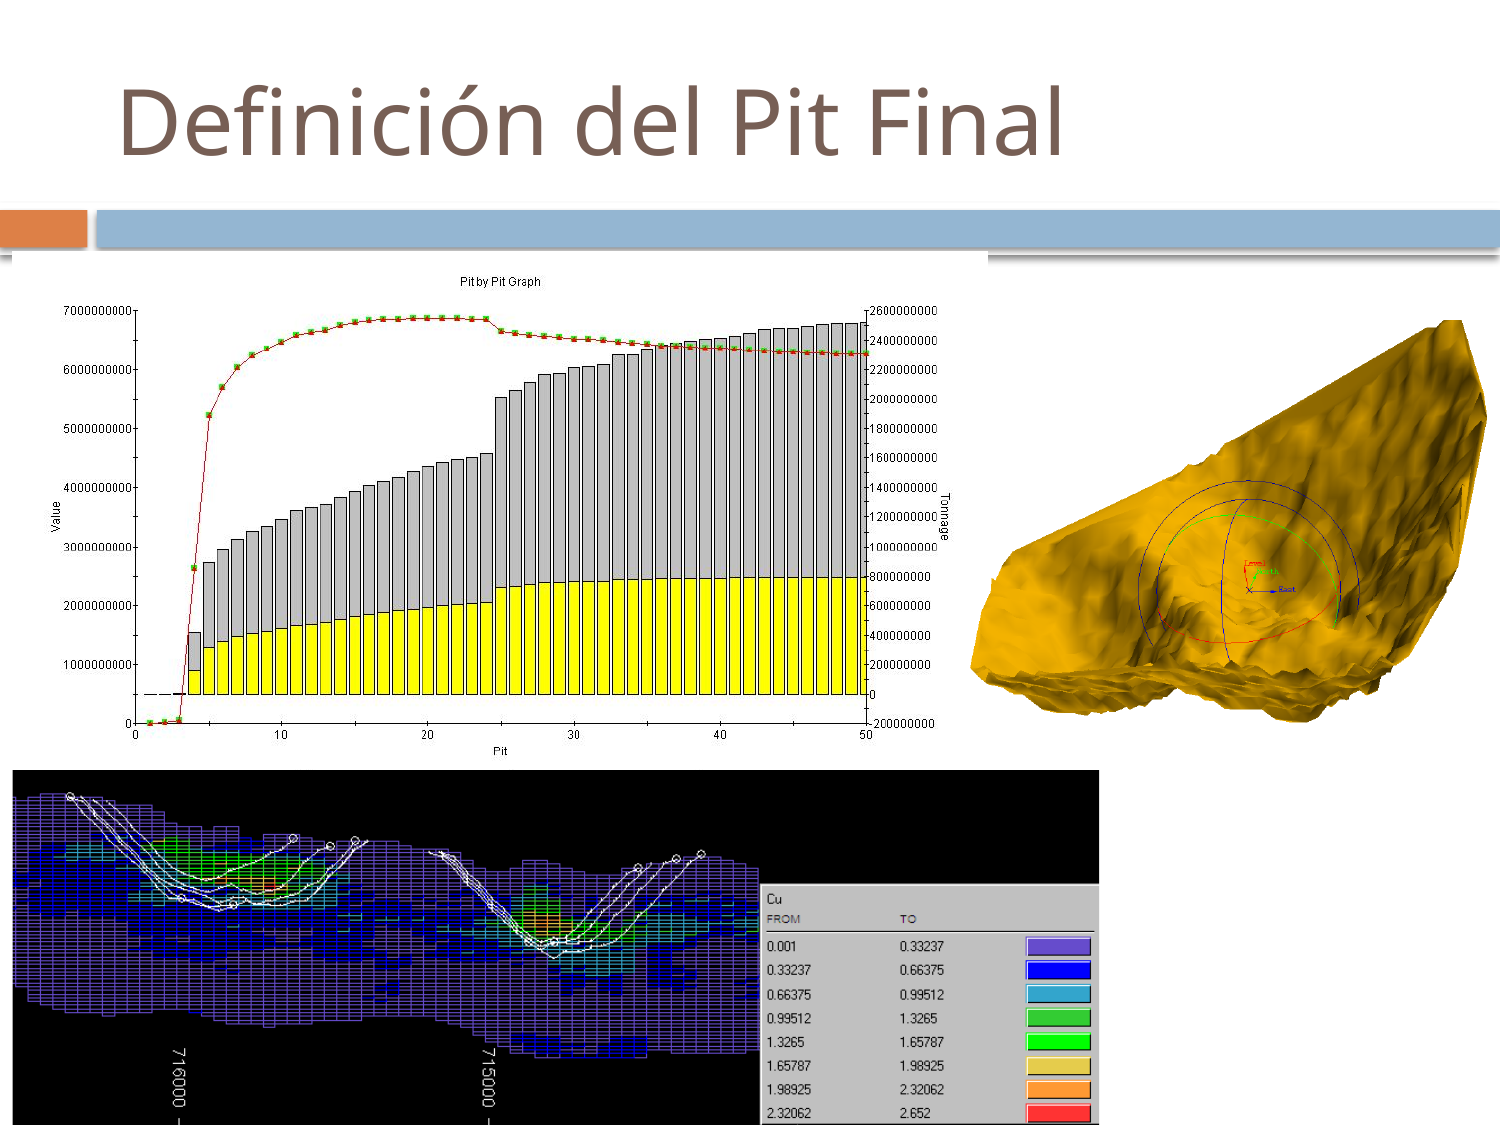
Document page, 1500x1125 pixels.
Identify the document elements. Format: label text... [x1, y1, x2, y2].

picture [12, 770, 1100, 1125]
picture [959, 312, 1500, 732]
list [12, 250, 988, 770]
title Definición del Pit Final [100, 37, 1438, 200]
